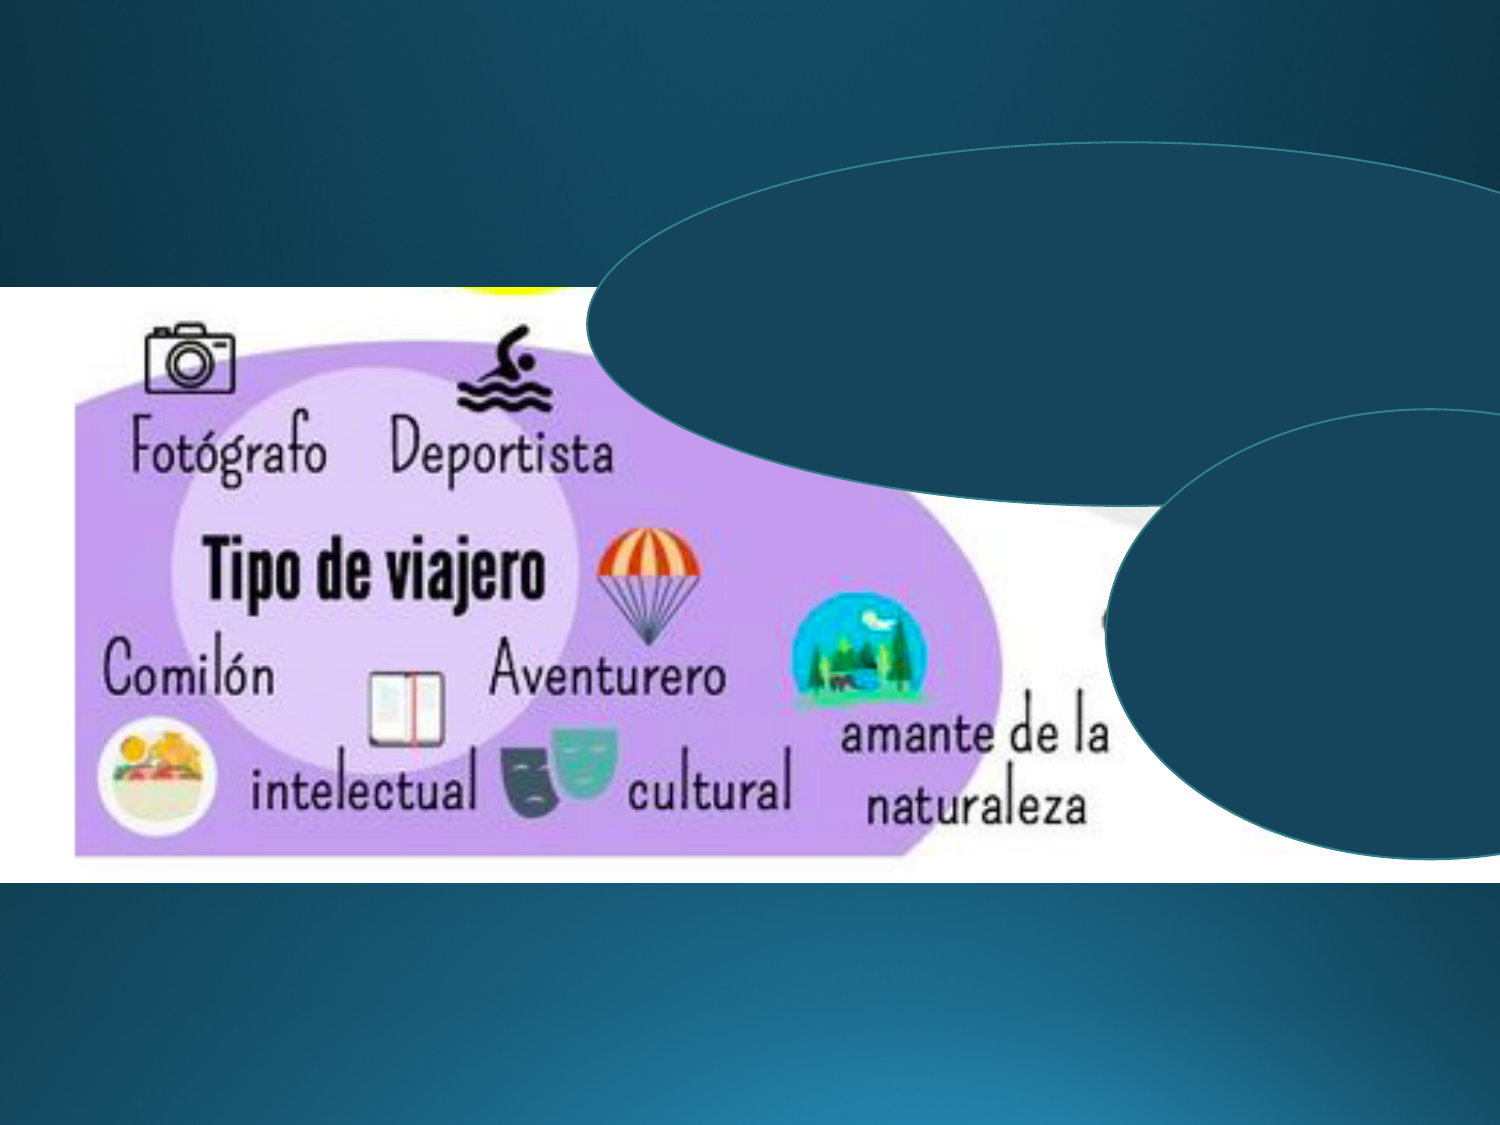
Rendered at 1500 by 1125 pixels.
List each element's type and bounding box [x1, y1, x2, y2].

picture [0, 0, 1500, 1125]
text_box [597, 141, 1500, 287]
